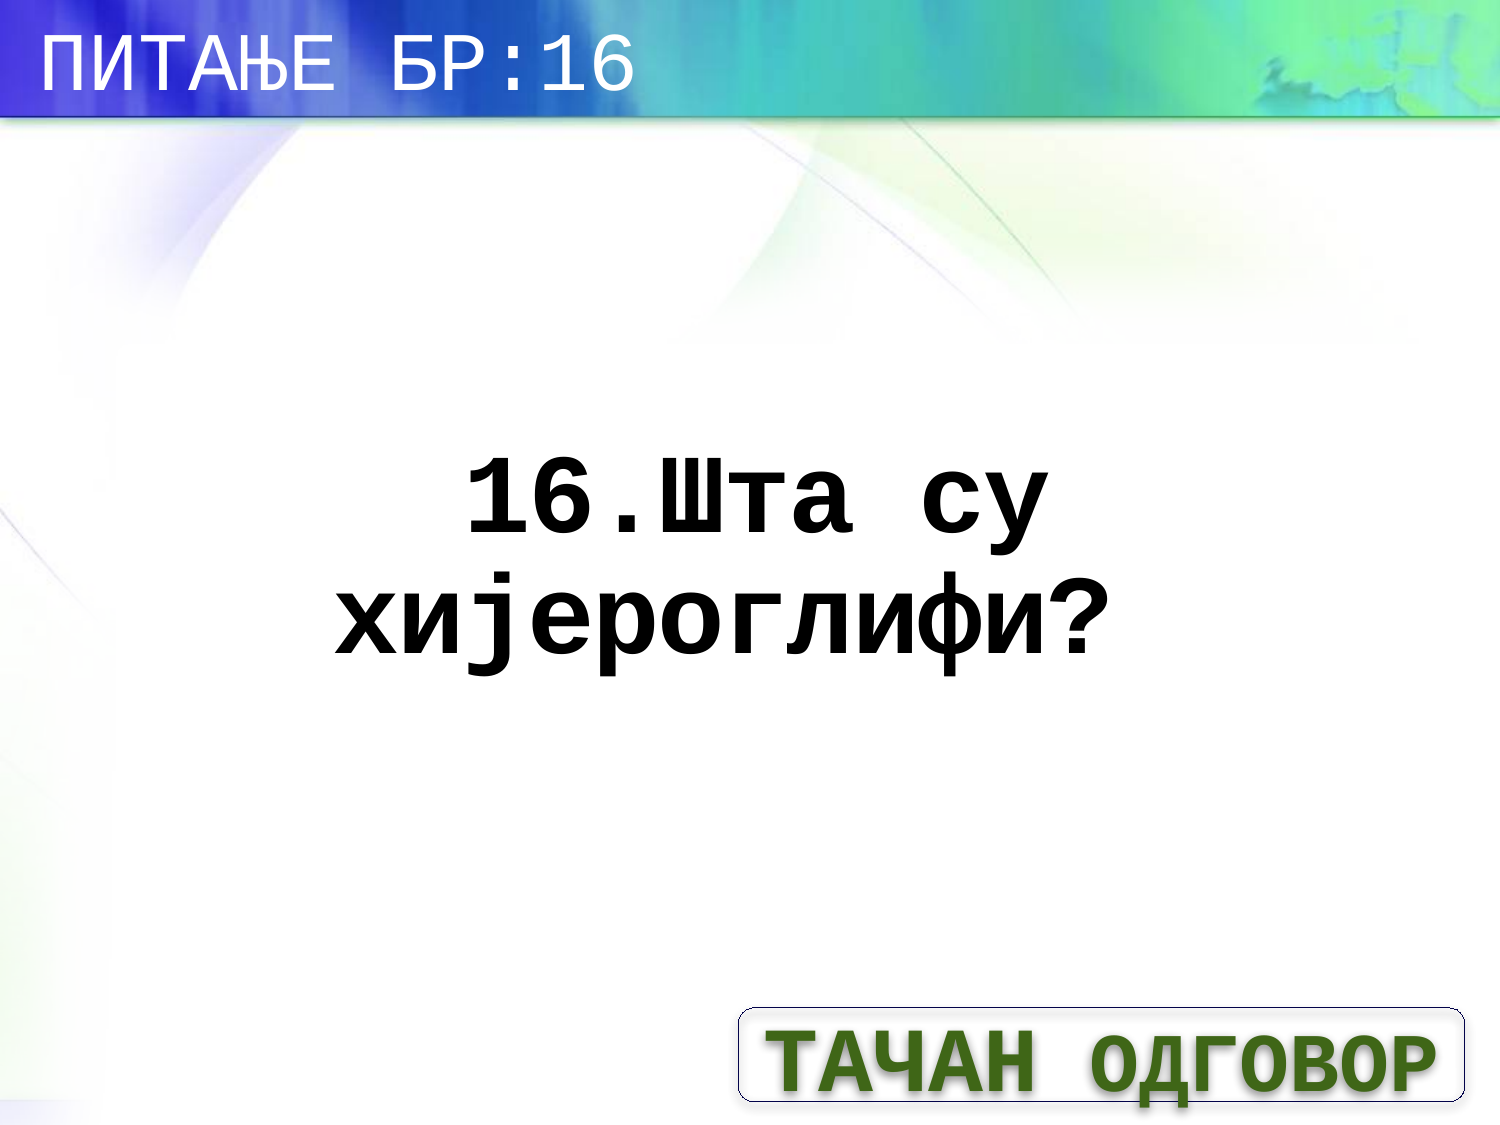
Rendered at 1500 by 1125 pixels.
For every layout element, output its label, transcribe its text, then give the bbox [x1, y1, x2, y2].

picture [0, 0, 1500, 1125]
title 16.Шта су хијероглифи? [117, 164, 1395, 950]
text_box ТАЧАН ОДГОВОР [738, 1007, 1465, 1102]
text_box ПИТАЊЕ БР:16 [23, 0, 692, 115]
